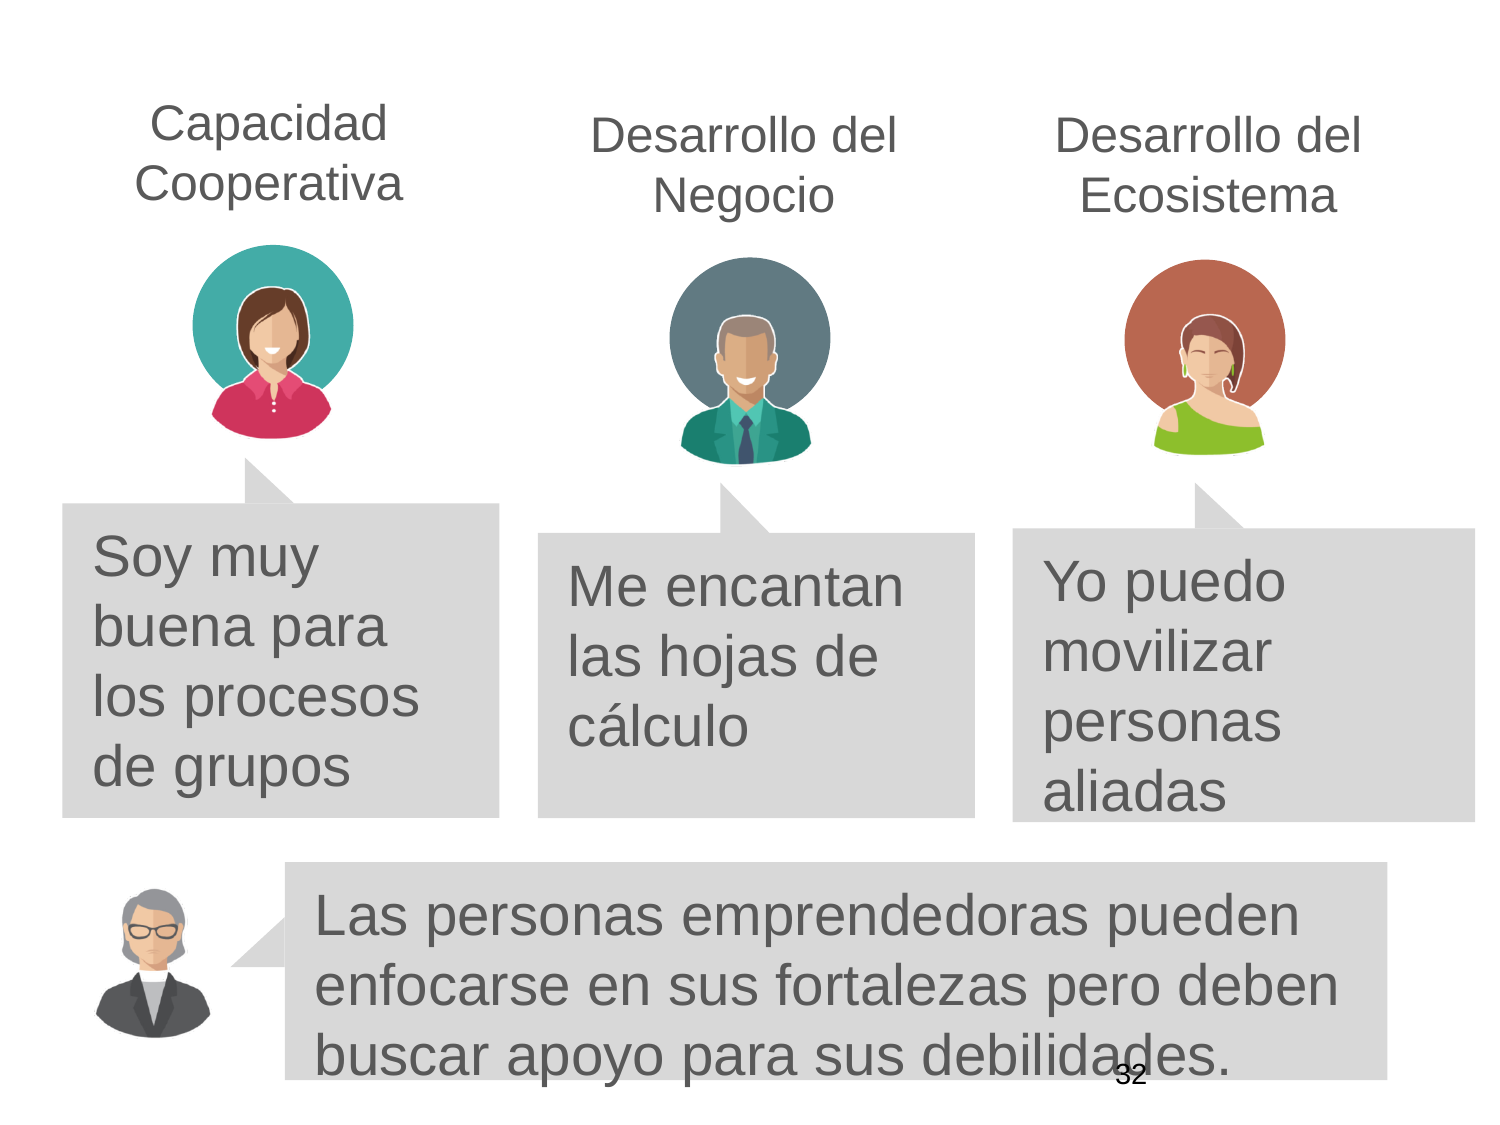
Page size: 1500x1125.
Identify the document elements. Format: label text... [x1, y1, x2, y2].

picture [673, 303, 829, 475]
picture [195, 280, 351, 452]
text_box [37, 82, 501, 406]
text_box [230, 861, 1388, 1081]
picture [1130, 297, 1286, 469]
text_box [1012, 482, 1476, 823]
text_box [62, 457, 500, 819]
picture [75, 875, 231, 1047]
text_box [976, 94, 1440, 421]
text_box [537, 482, 976, 819]
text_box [512, 94, 975, 419]
slide_number ‹#› [1100, 1042, 1450, 1103]
